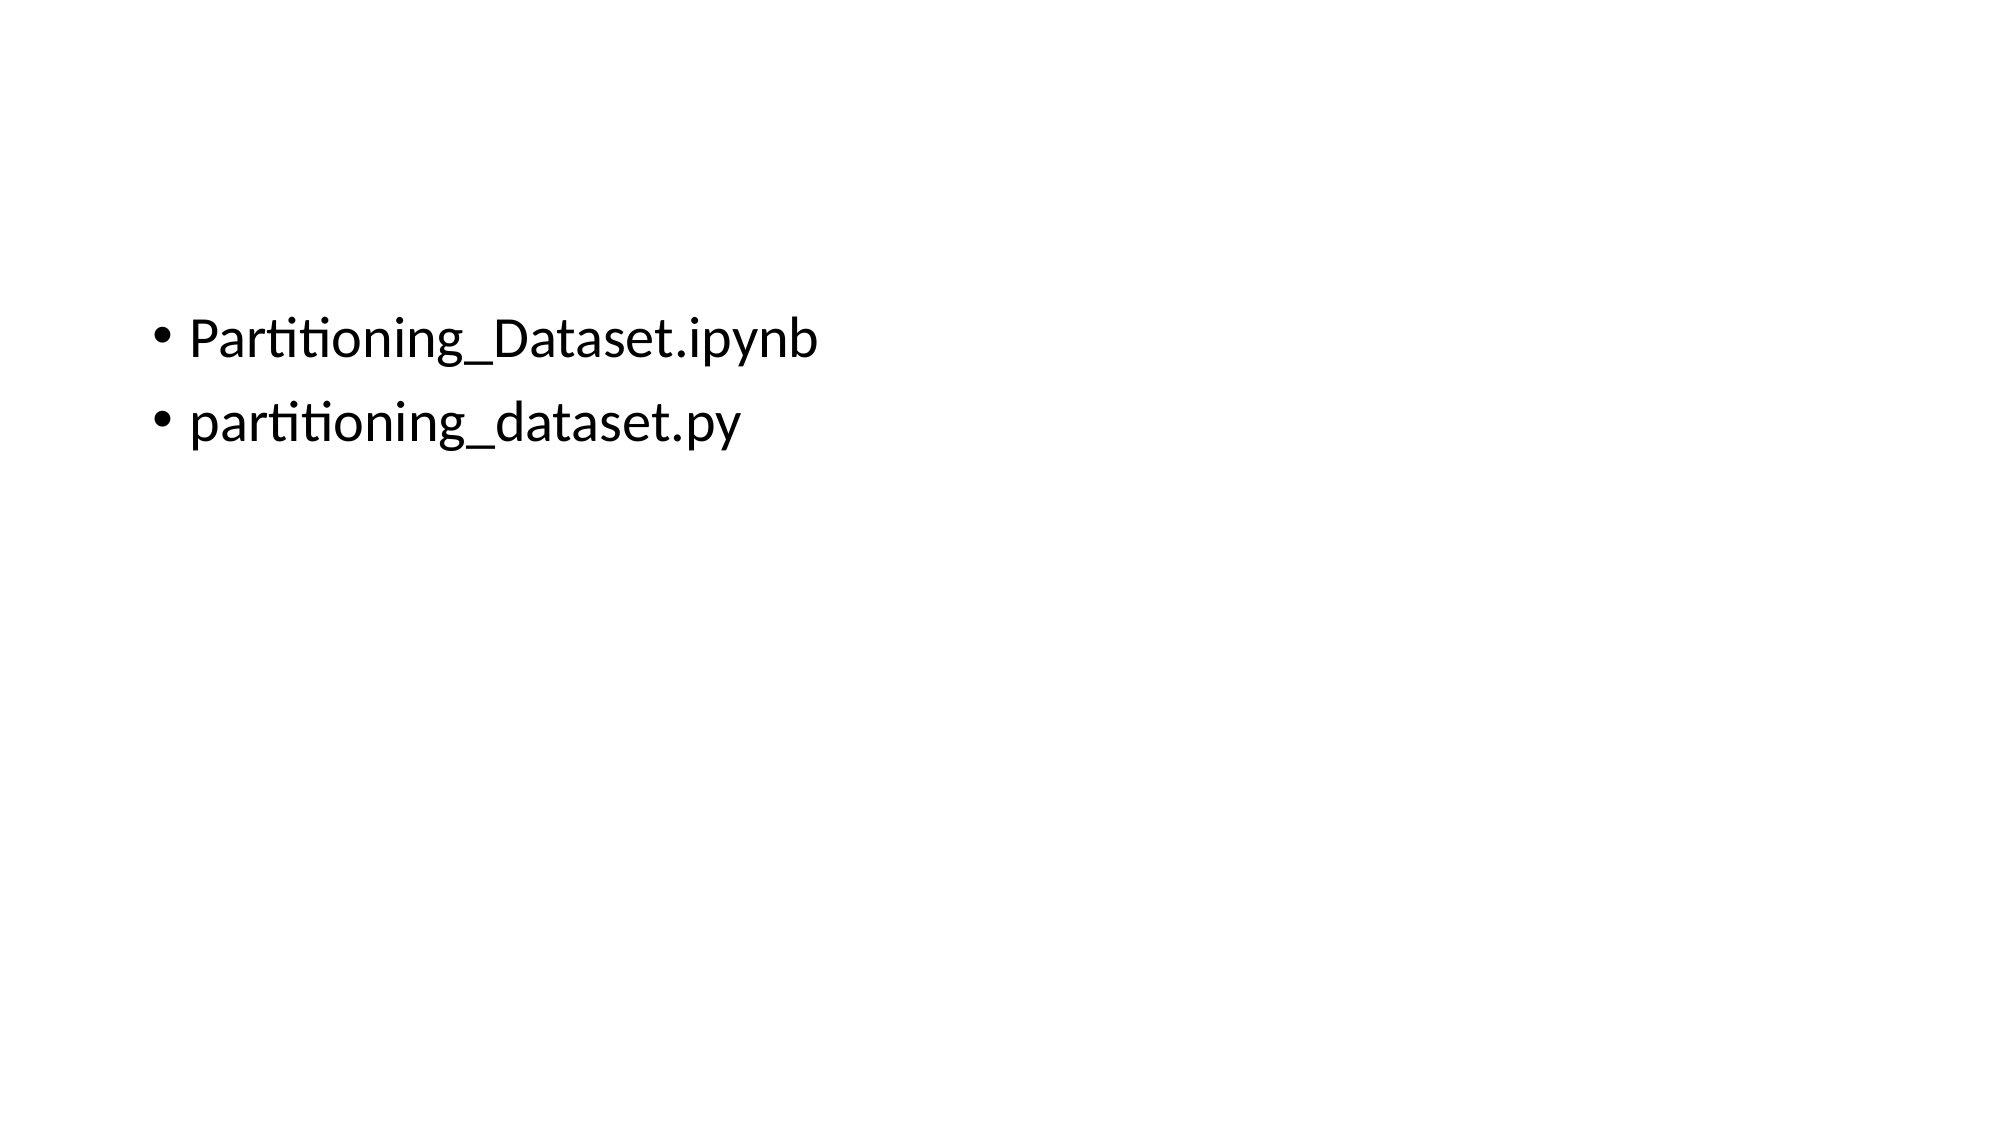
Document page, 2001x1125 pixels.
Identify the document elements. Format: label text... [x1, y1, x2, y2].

list Partitioning_Dataset.ipynb partitioning_dataset.py [137, 299, 1863, 1014]
